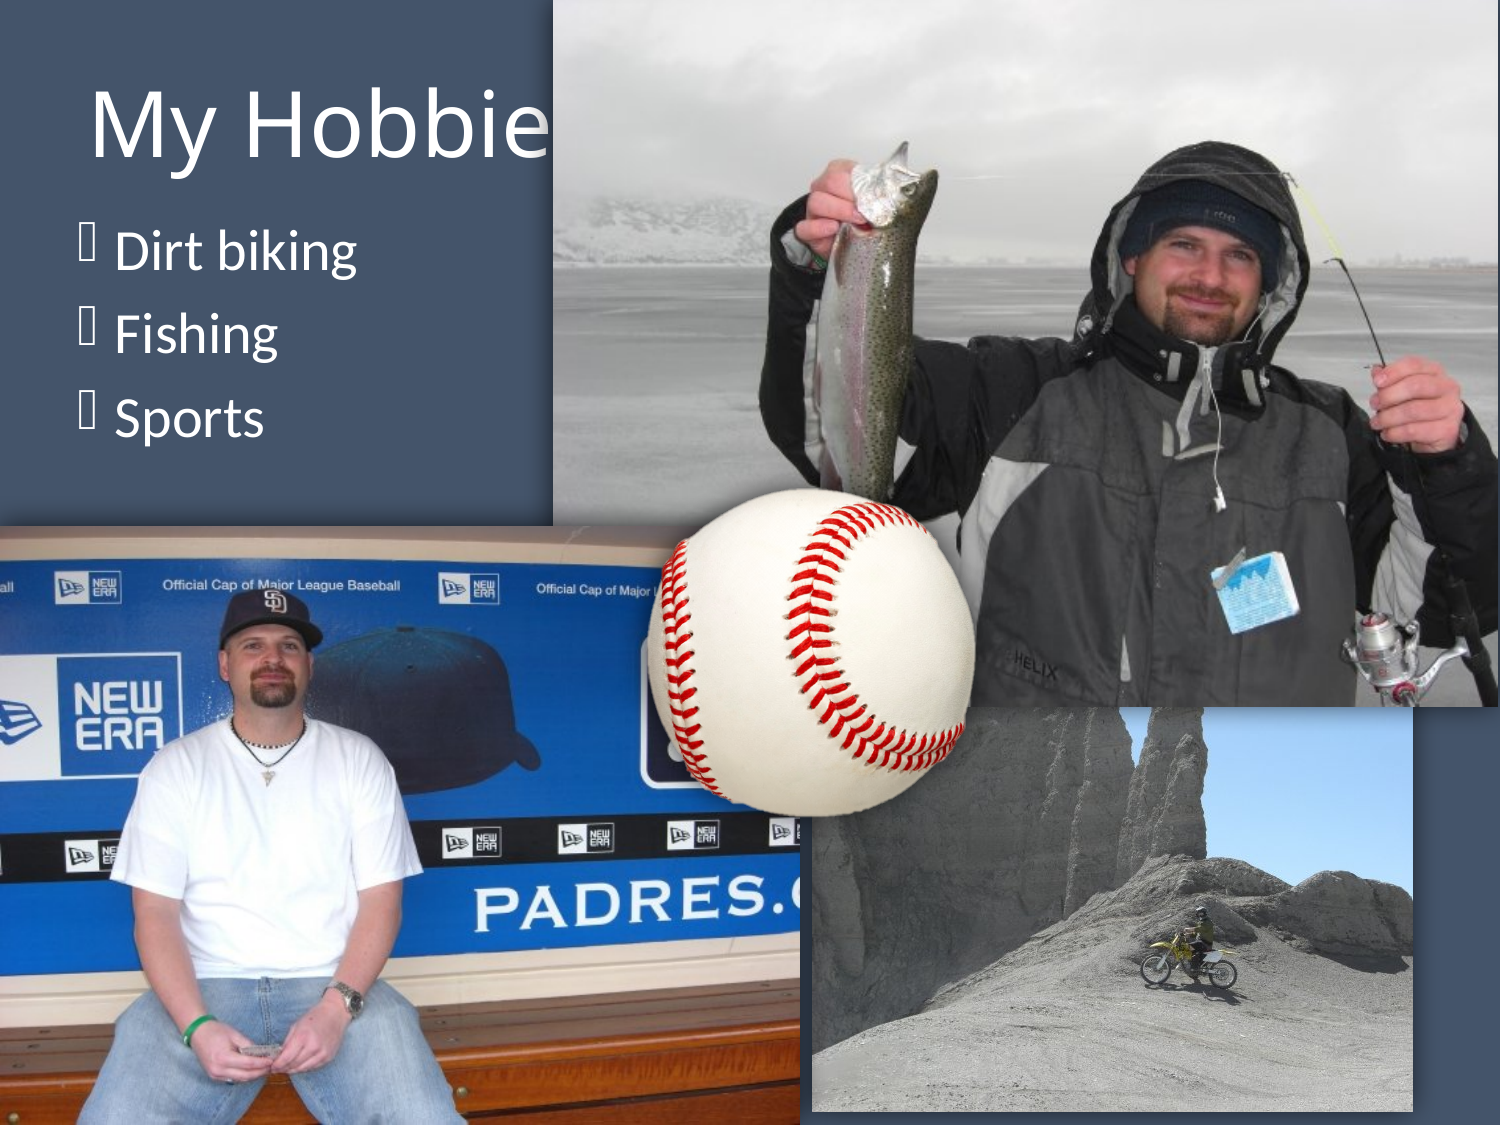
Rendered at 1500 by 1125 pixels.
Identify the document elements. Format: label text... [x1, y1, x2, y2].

title My Hobbies [24, 37, 530, 218]
picture [0, 0, 1498, 1125]
list Dirt biking Fishing Sports [62, 212, 530, 502]
